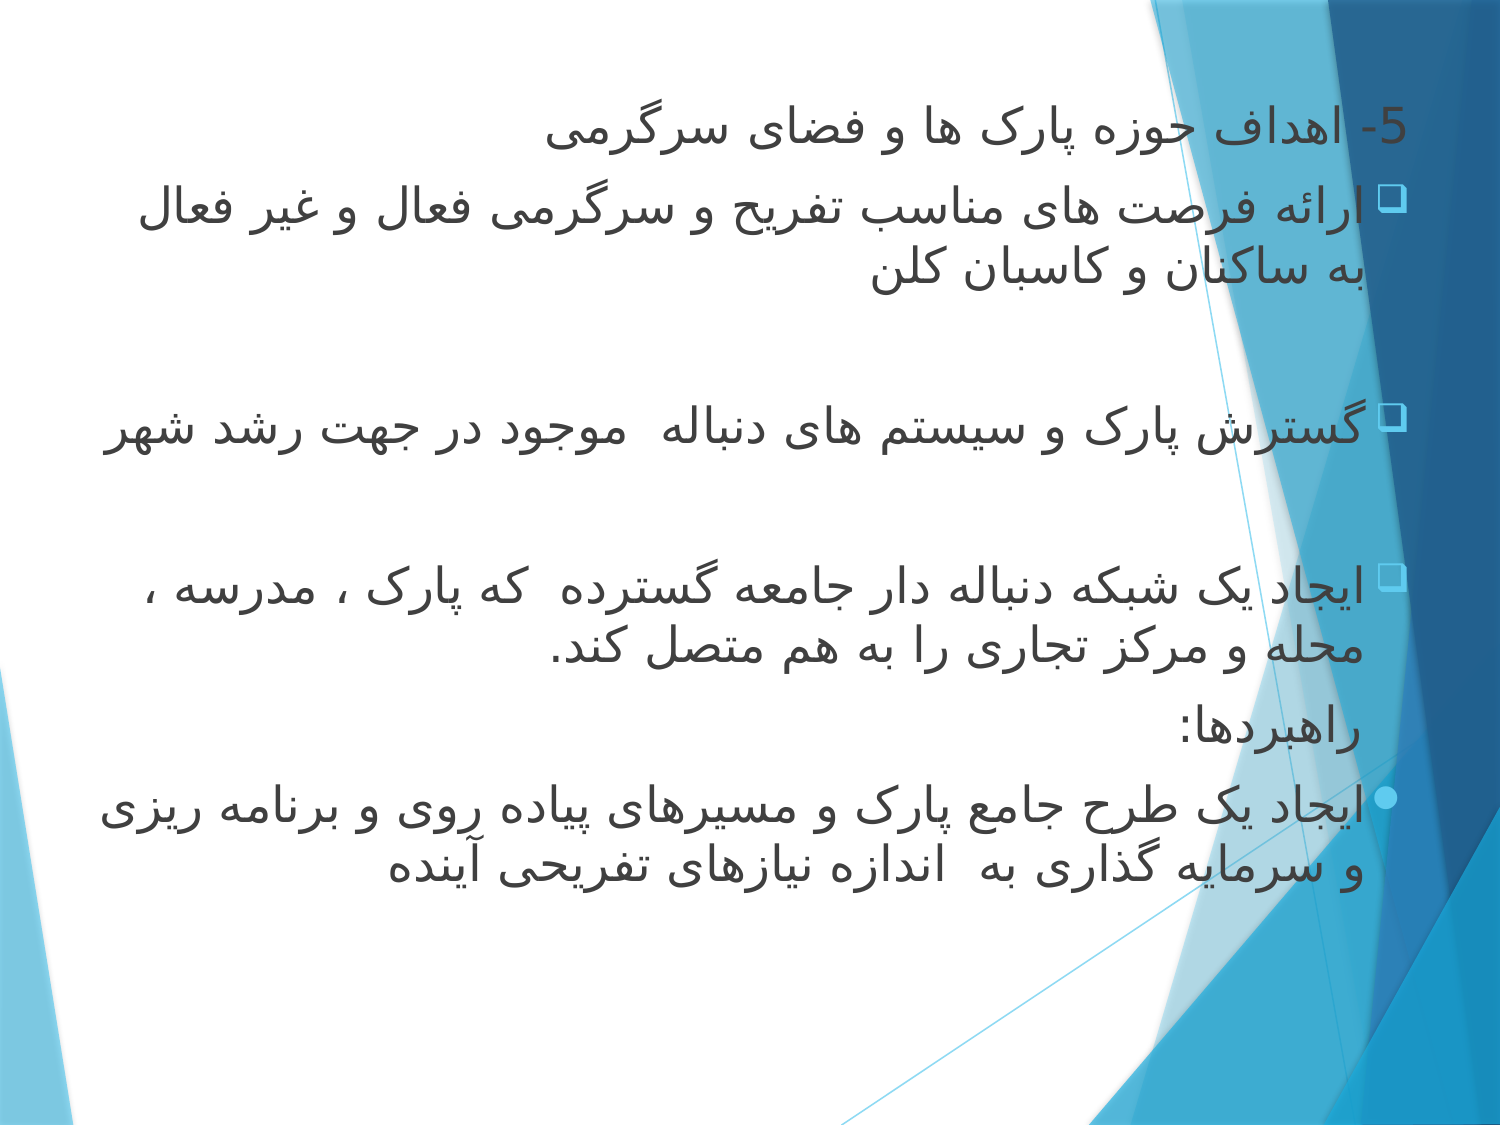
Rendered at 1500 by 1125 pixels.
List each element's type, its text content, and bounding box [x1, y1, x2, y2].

list 5- اهداف حوزه پارک ها و فضای سرگرمی ارائه فرصت های مناسب تفریح و سرگرمی فعال و غیر فعال به ساکنان و کاسبان کلن گسترش پارک و سیستم های دنباله موجود در جهت رشد شهر ایجاد یک شبکه دنباله دار جامعه گسترده که پارک ، مدرسه ، محله و مرکز تجاری را به هم متصل کند. راهبردها: ایجاد یک طرح جامع پارک و مسیرهای پیاده روی و برنامه ریزی و سرمایه گذاری به اندازه نیازهای تفریحی آینده [82, 86, 1425, 965]
